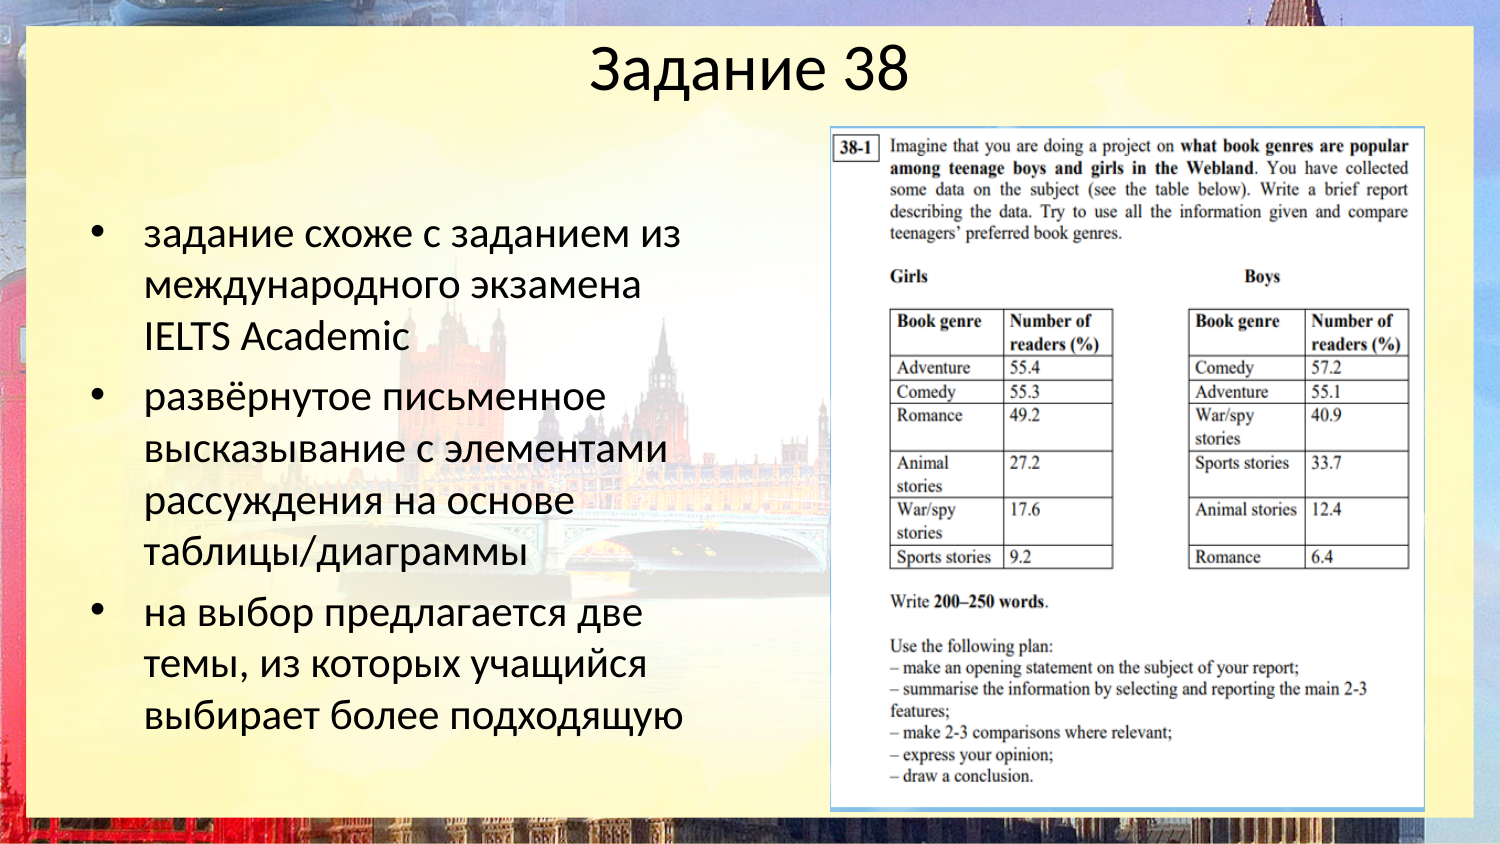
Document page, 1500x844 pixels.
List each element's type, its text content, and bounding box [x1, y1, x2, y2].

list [830, 126, 1426, 812]
list задание схоже с заданием из международного экзамена IELTS Academic развёрнутое письменное высказывание с элементами рассуждения на основе таблицы/диаграммы на выбор предлагается две темы, из которых учащийся выбирает более подходящую [75, 196, 738, 754]
title Задание 38 [75, 33, 1425, 175]
picture [0, 0, 1500, 844]
